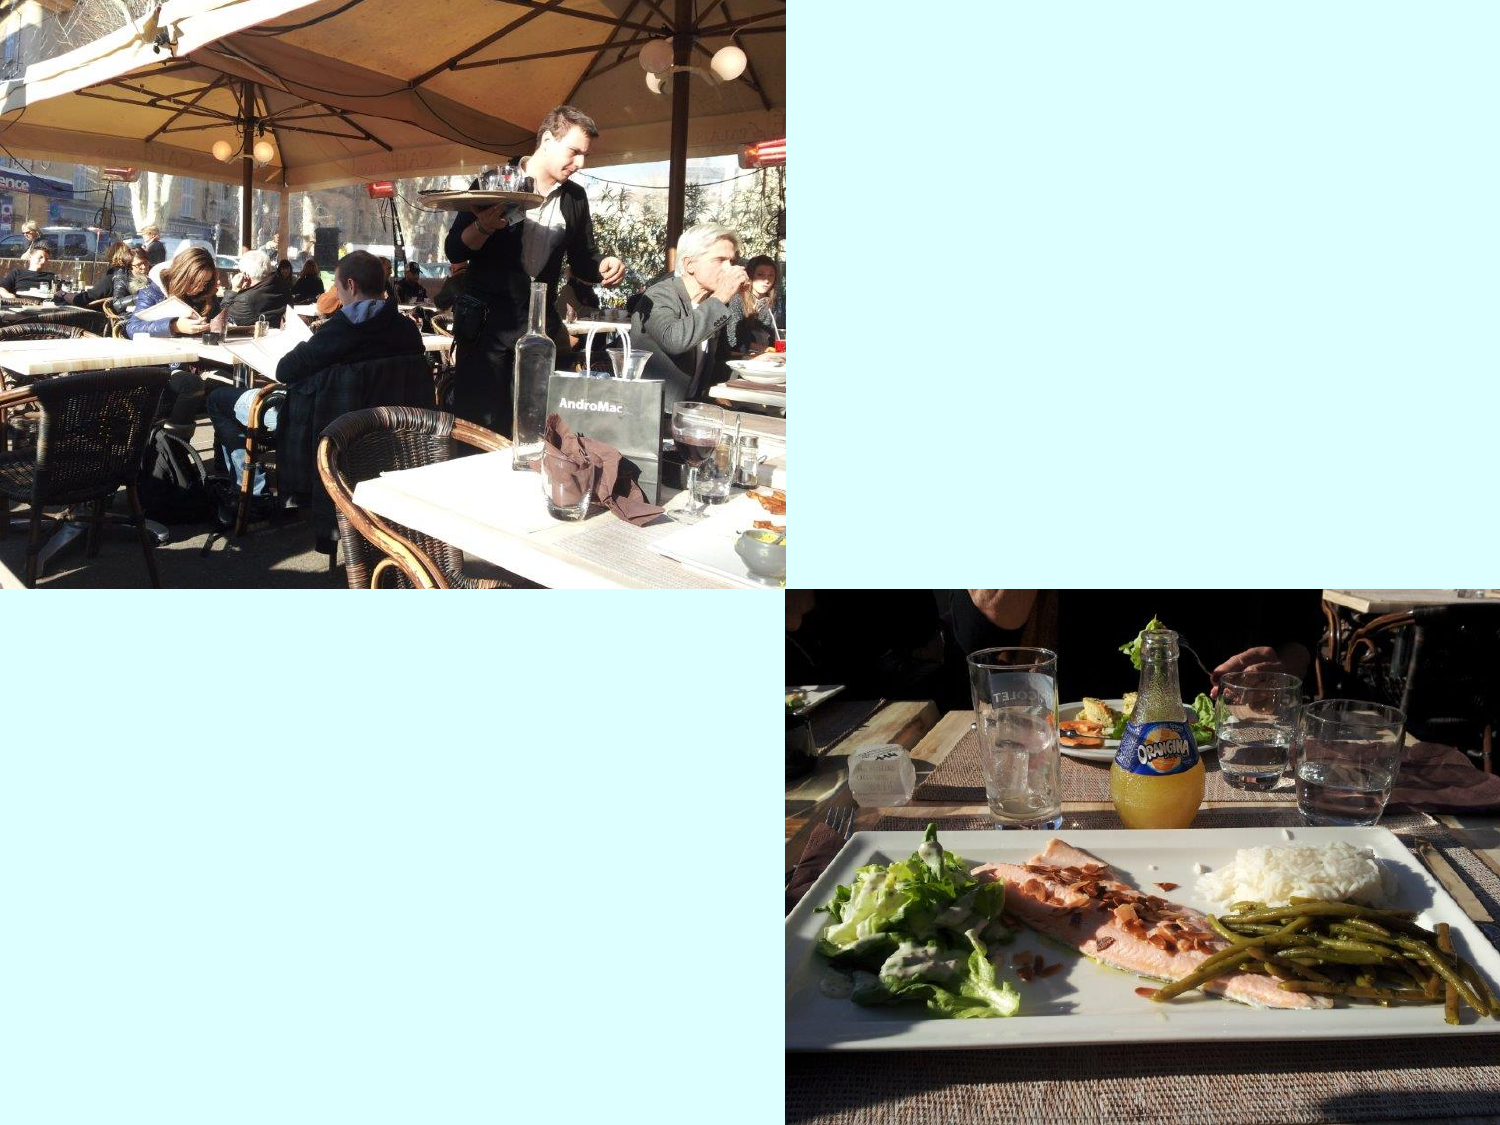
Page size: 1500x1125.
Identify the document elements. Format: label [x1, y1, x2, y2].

list [0, 0, 786, 590]
picture [785, 588, 1500, 1125]
